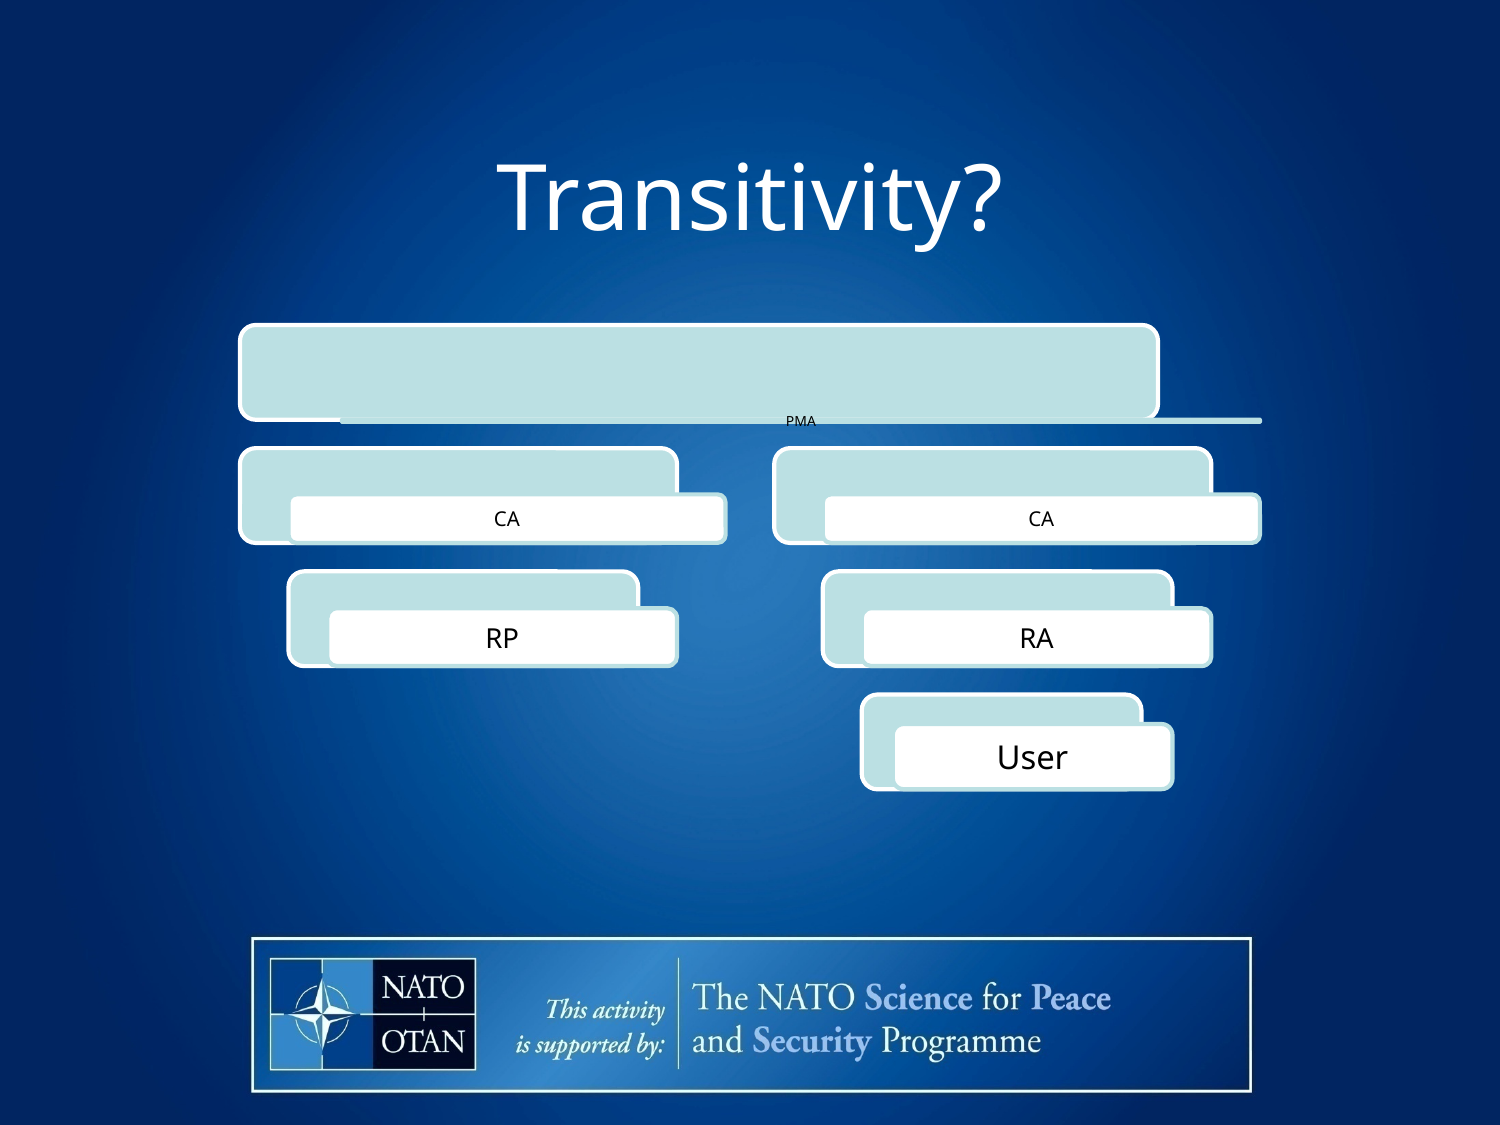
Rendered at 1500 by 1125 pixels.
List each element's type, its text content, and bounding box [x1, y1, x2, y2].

picture [0, 0, 1500, 1125]
title Transitivity? [112, 99, 1388, 288]
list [112, 324, 1388, 913]
